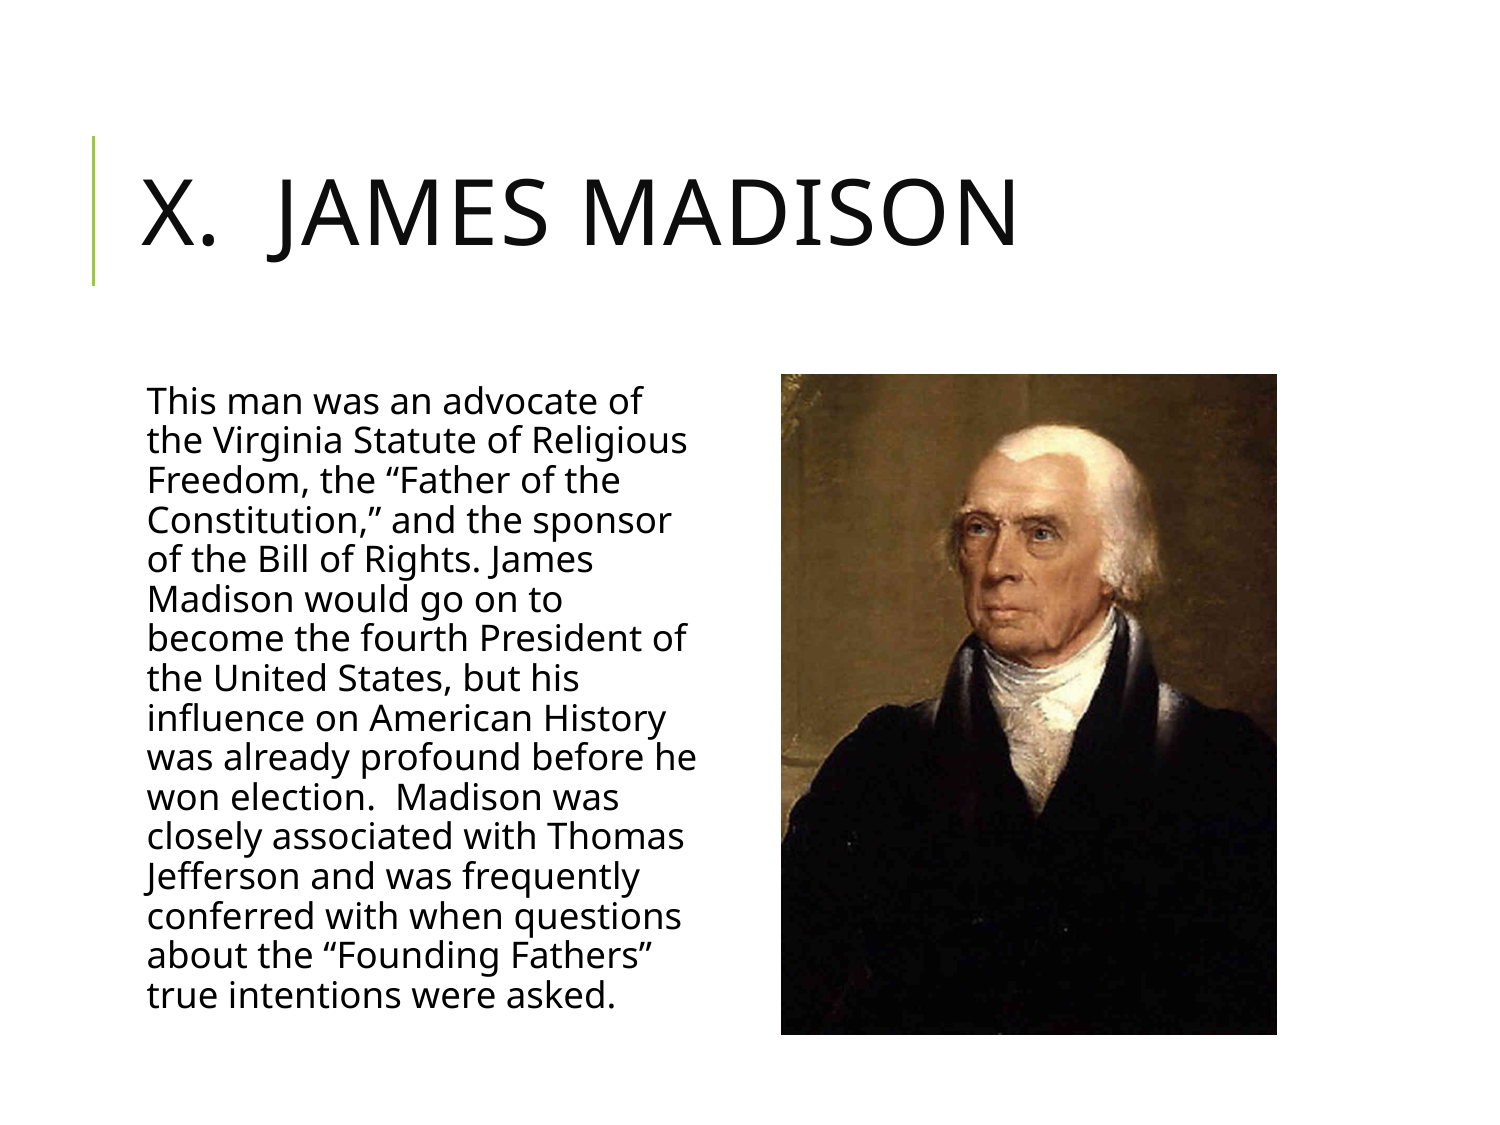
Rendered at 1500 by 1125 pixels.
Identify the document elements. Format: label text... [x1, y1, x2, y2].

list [781, 374, 1278, 1036]
title x. James Madison [126, 96, 1322, 342]
list This man was an advocate of the Virginia Statute of Religious Freedom, the “Father of the Constitution,” and the sponsor of the Bill of Rights. James Madison would go on to become the fourth President of the United States, but his influence on American History was already profound before he won election. Madison was closely associated with Thomas Jefferson and was frequently conferred with when questions about the “Founding Fathers” true intentions were asked. [126, 375, 711, 1035]
